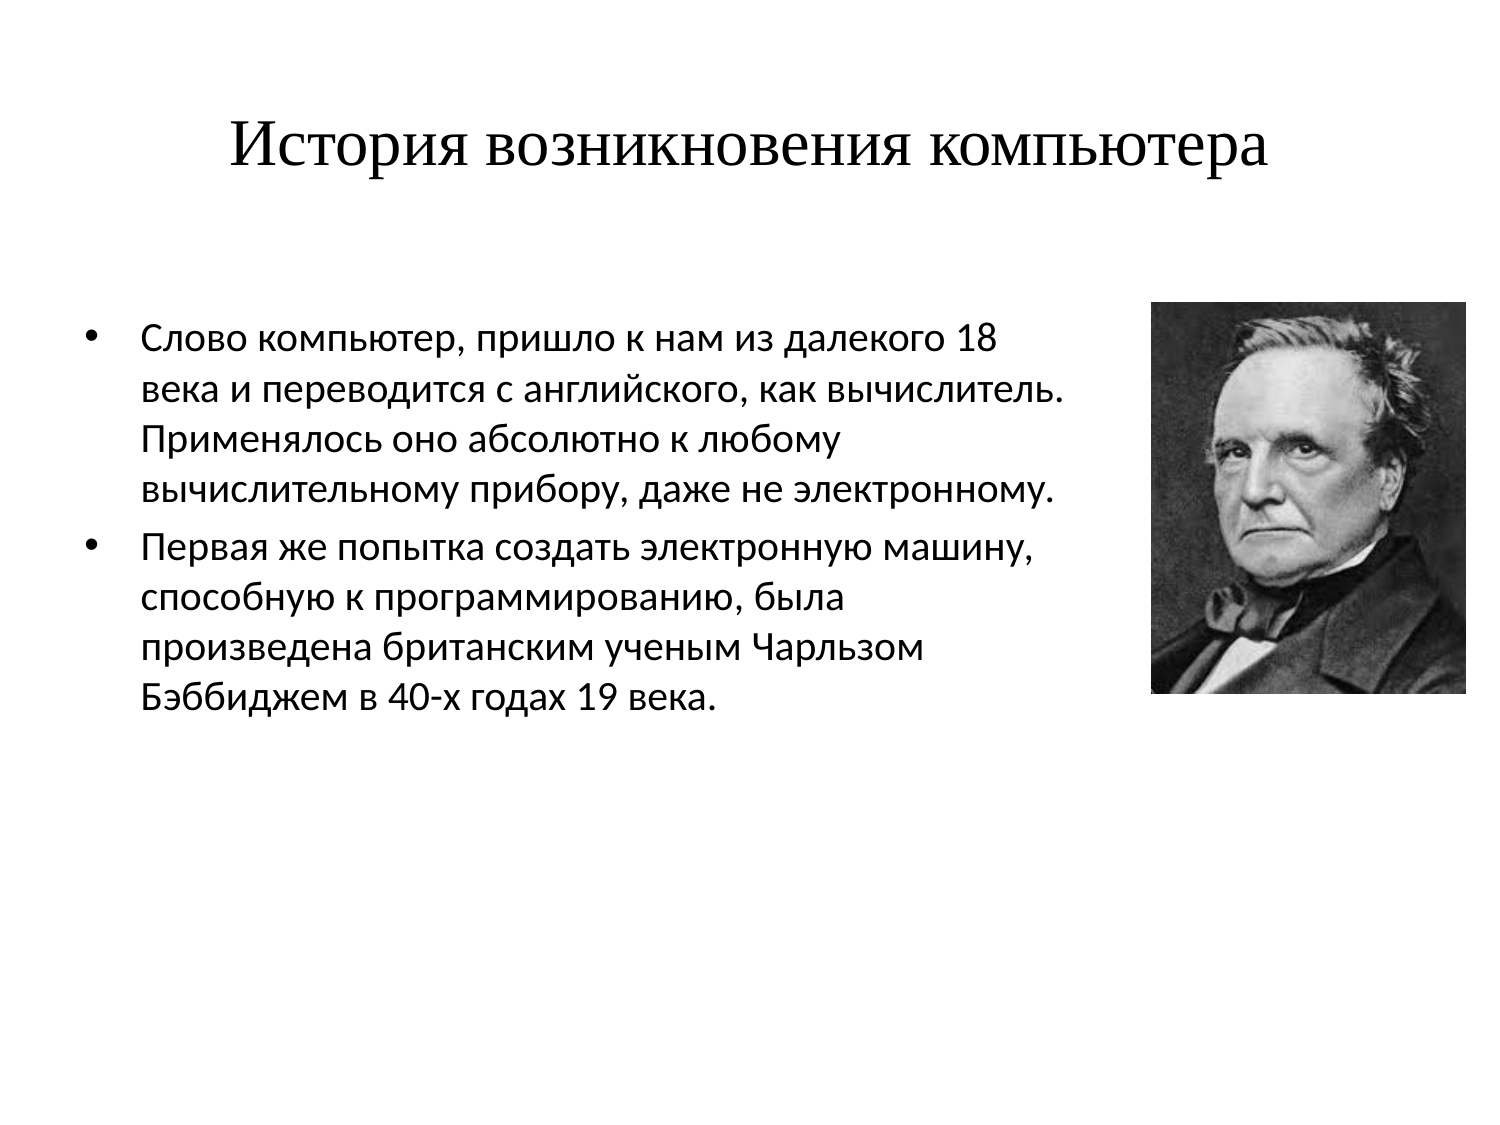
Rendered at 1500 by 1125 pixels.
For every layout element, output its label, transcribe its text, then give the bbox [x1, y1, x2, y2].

title История возникновения компьютера [75, 45, 1425, 233]
list Слово компьютер, пришло к нам из далекого 18 века и переводится с английского, как вычислитель. Применялось оно абсолютно к любому вычислительному прибору, даже не электронному. Первая же попытка создать электронную машину, способную к программированию, была произведена британским ученым Чарльзом Бэббиджем в 40-х годах 19 века. [69, 302, 1087, 1088]
picture [1151, 302, 1466, 694]
